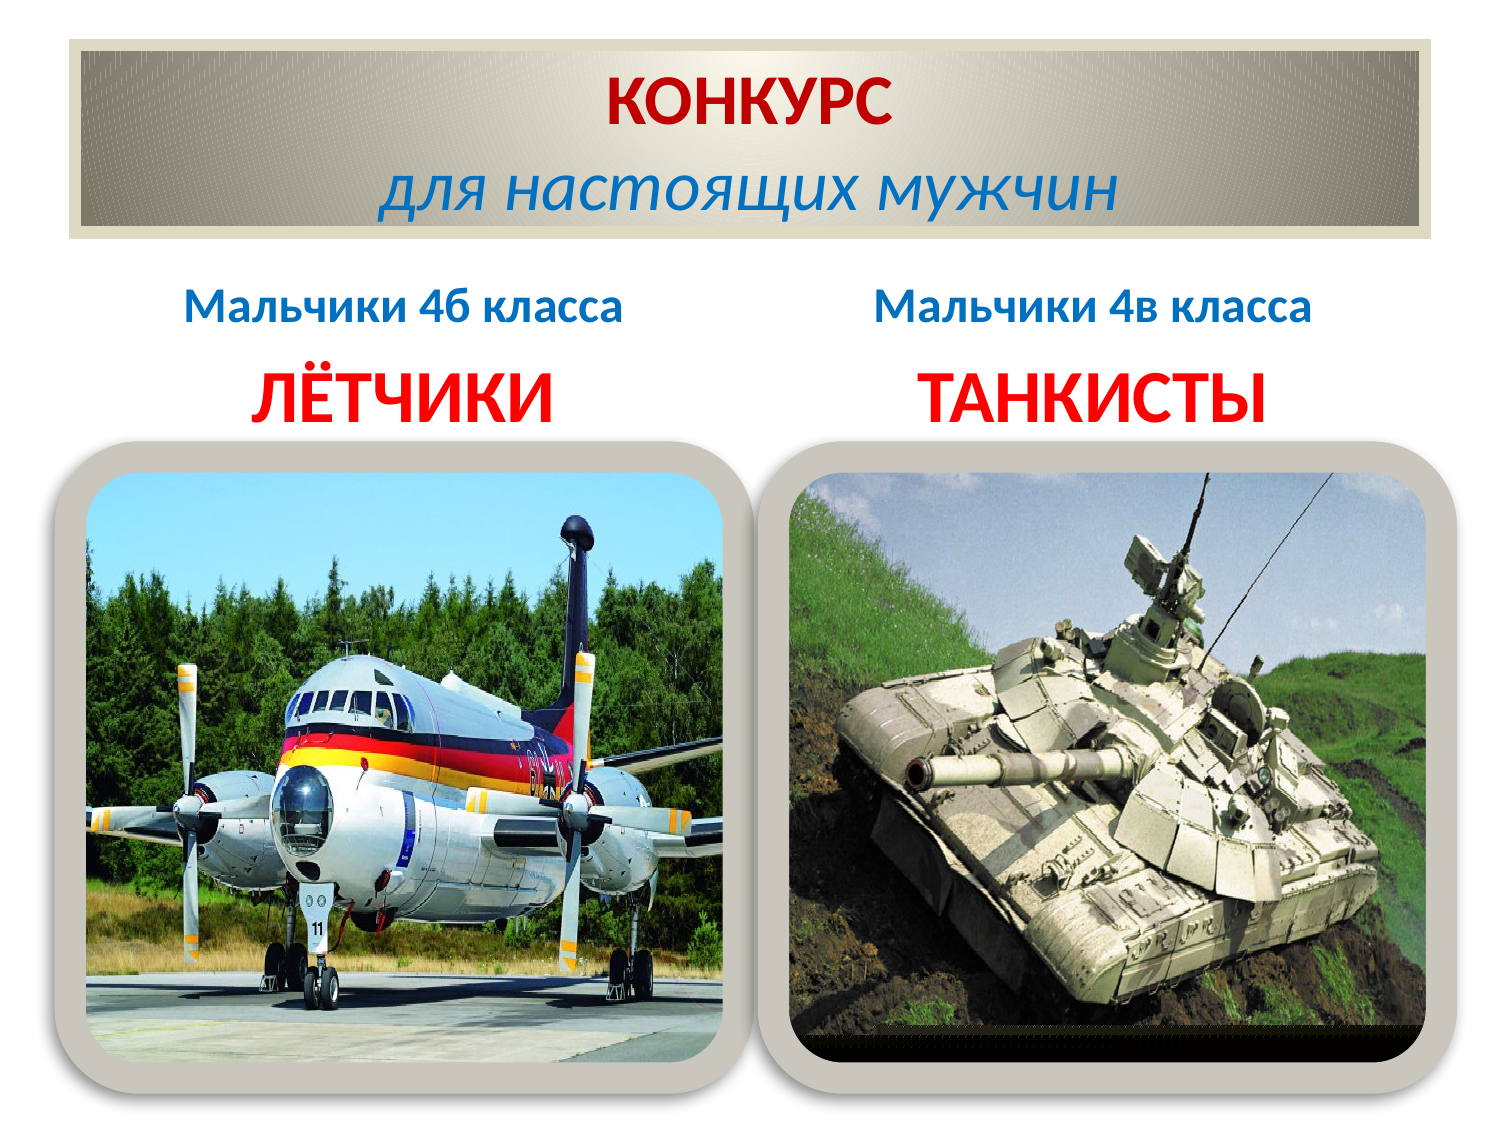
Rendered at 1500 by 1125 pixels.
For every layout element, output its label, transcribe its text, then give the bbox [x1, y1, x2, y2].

list Мальчики 4в класса ТАНКИСТЫ [761, 251, 1426, 446]
title КОНКУРС для настоящих мужчин [74, 44, 1426, 233]
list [70, 456, 739, 1079]
list Мальчики 4б класса ЛЁТЧИКИ [70, 251, 738, 446]
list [773, 456, 1442, 1079]
